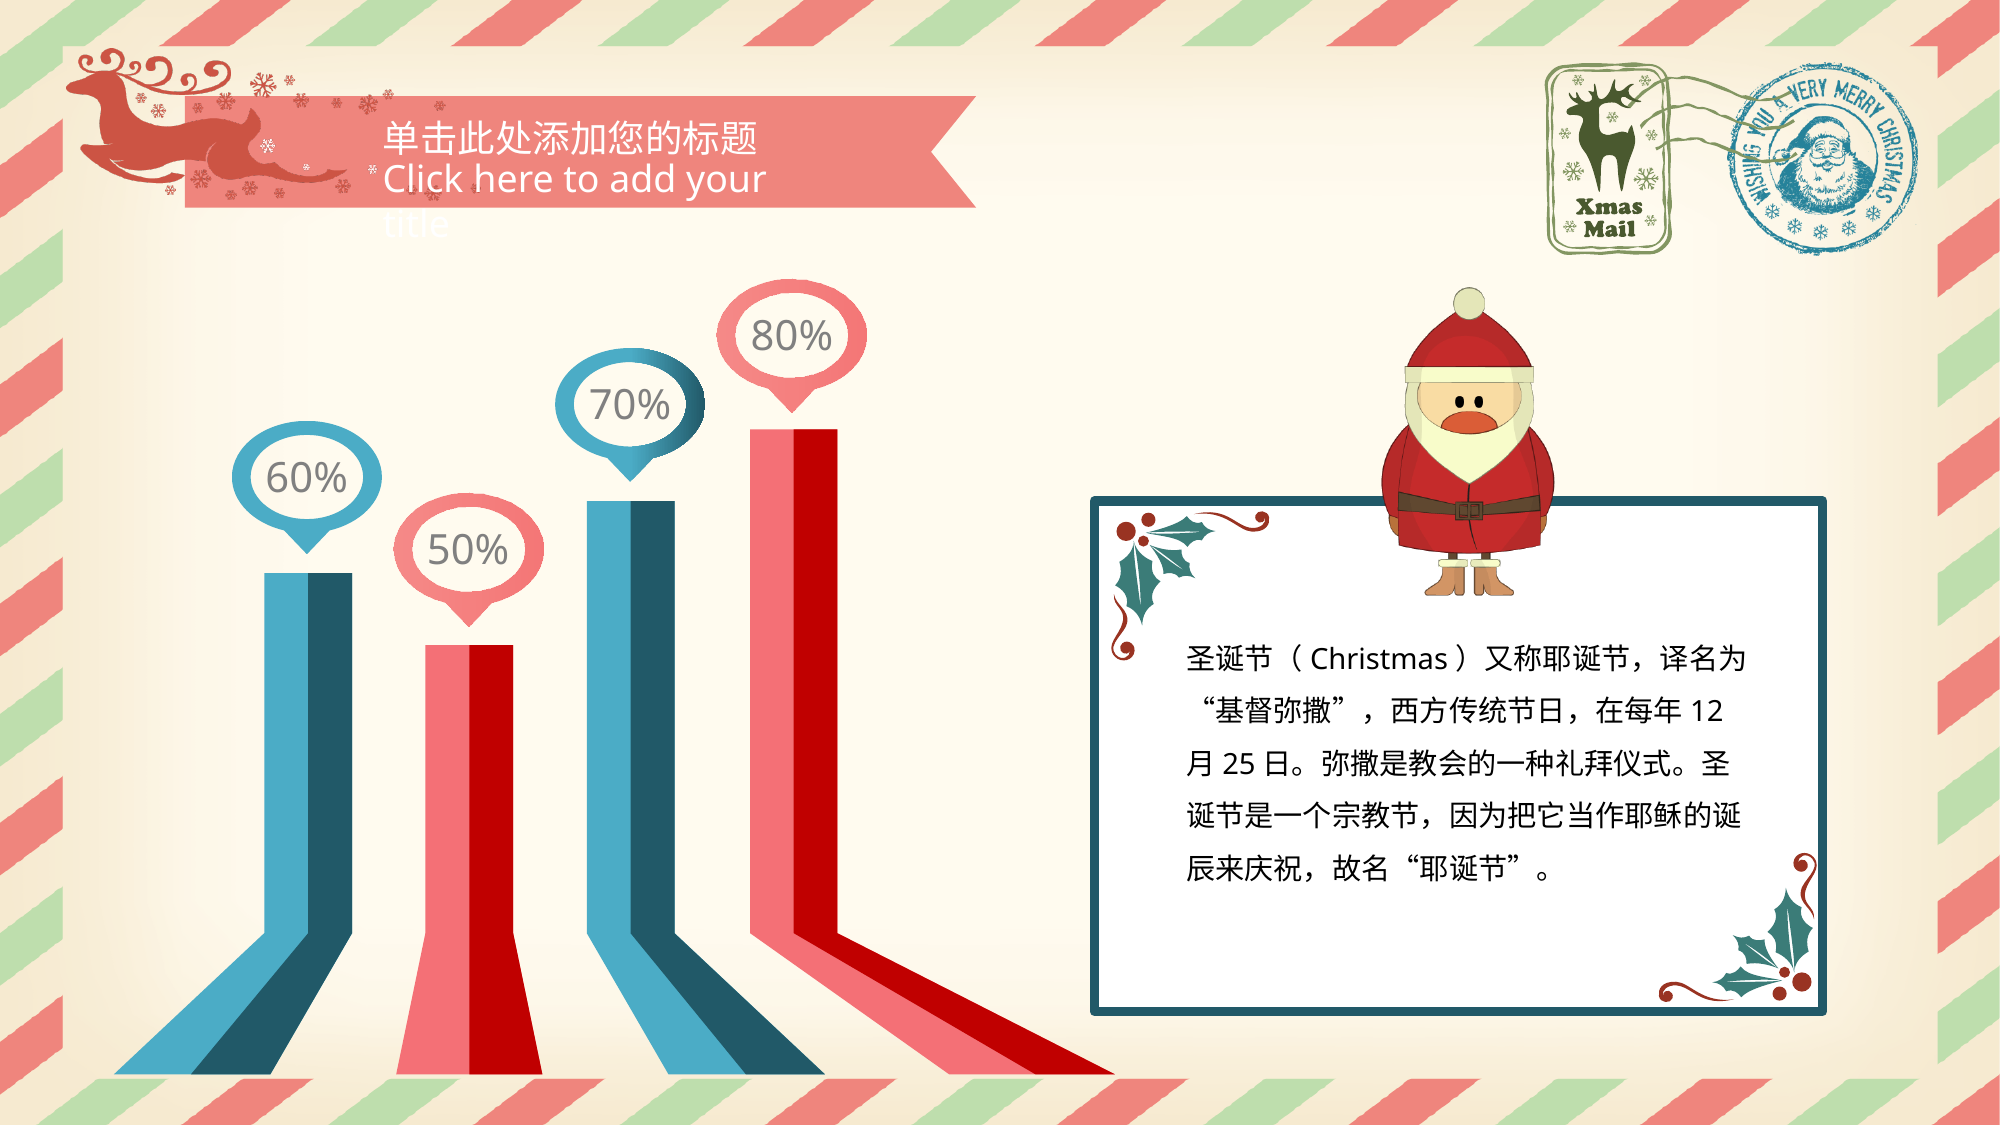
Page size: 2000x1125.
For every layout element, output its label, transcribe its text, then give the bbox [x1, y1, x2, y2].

text_box 50% [393, 492, 544, 627]
text_box 80% [716, 278, 867, 413]
text_box 圣诞节（Christmas）又称耶诞节，译名为“基督弥撒”，西方传统节日，在每年12月25日。弥撒是教会的一种礼拜仪式。圣诞节是一个宗教节，因为把它当作耶稣的诞辰来庆祝，故名“耶诞节”。 [1171, 615, 1766, 893]
text_box 单击此处添加您的标题 [485, 107, 823, 147]
text_box 70% [555, 348, 706, 482]
text_box Click here to add your title [367, 147, 823, 253]
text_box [113, 572, 353, 1075]
text_box [485, 93, 979, 210]
text_box [1120, 499, 1825, 1013]
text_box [395, 644, 543, 1075]
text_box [586, 500, 826, 1075]
picture [0, 0, 2000, 1125]
text_box 60% [231, 420, 382, 555]
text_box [749, 429, 1116, 1075]
